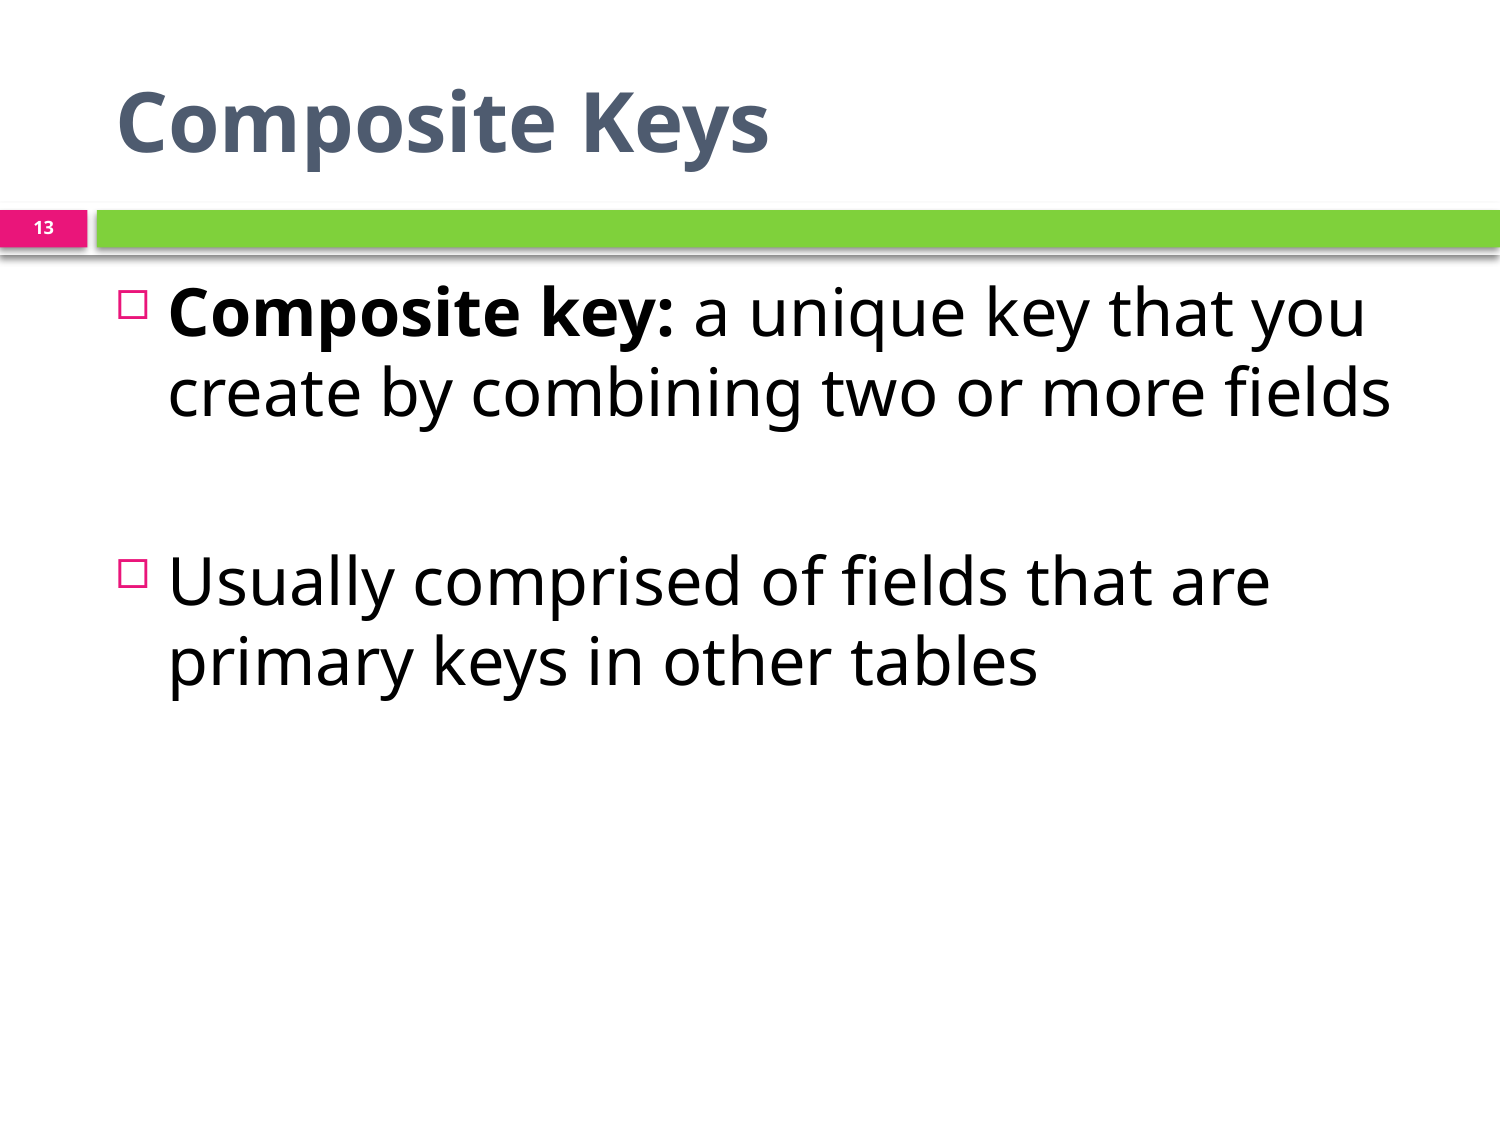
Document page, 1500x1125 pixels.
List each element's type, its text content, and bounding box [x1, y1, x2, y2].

list Composite key: a unique key that you create by combining two or more fields Usually comprised of fields that are primary keys in other tables [100, 262, 1438, 1005]
slide_number 13 [0, 208, 88, 249]
title Composite Keys [100, 37, 1438, 200]
